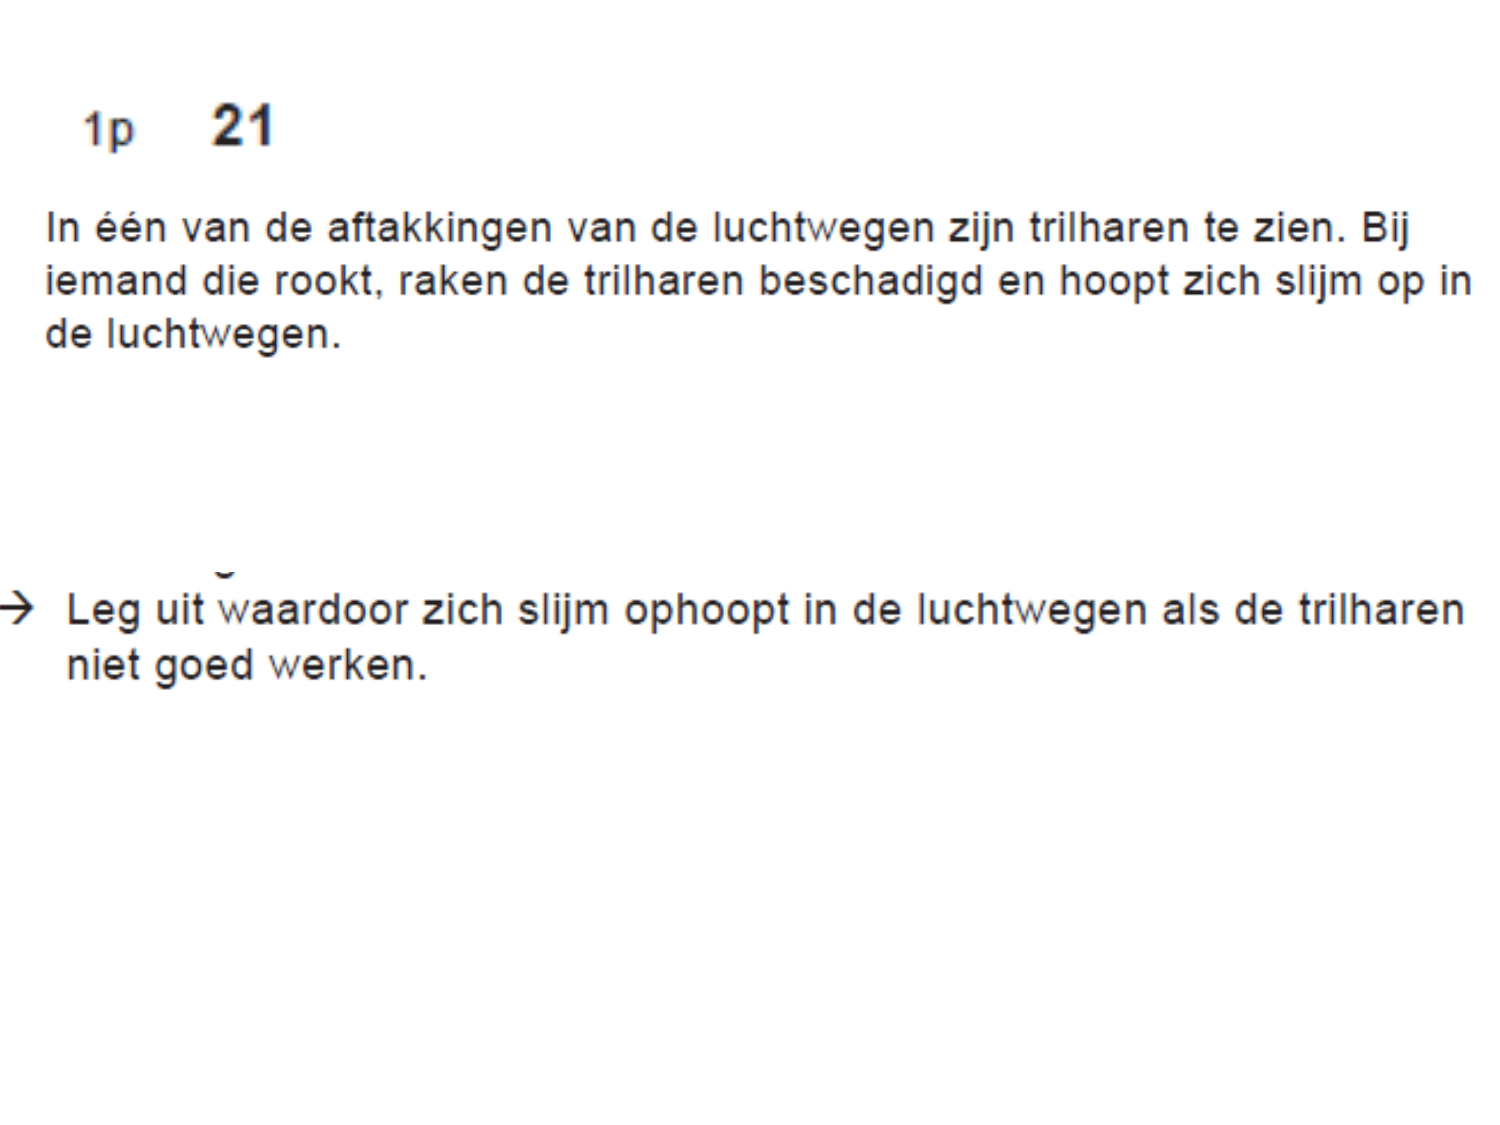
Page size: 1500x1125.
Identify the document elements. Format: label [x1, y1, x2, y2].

picture [76, 77, 301, 185]
picture [0, 571, 1481, 697]
picture [29, 195, 1481, 360]
